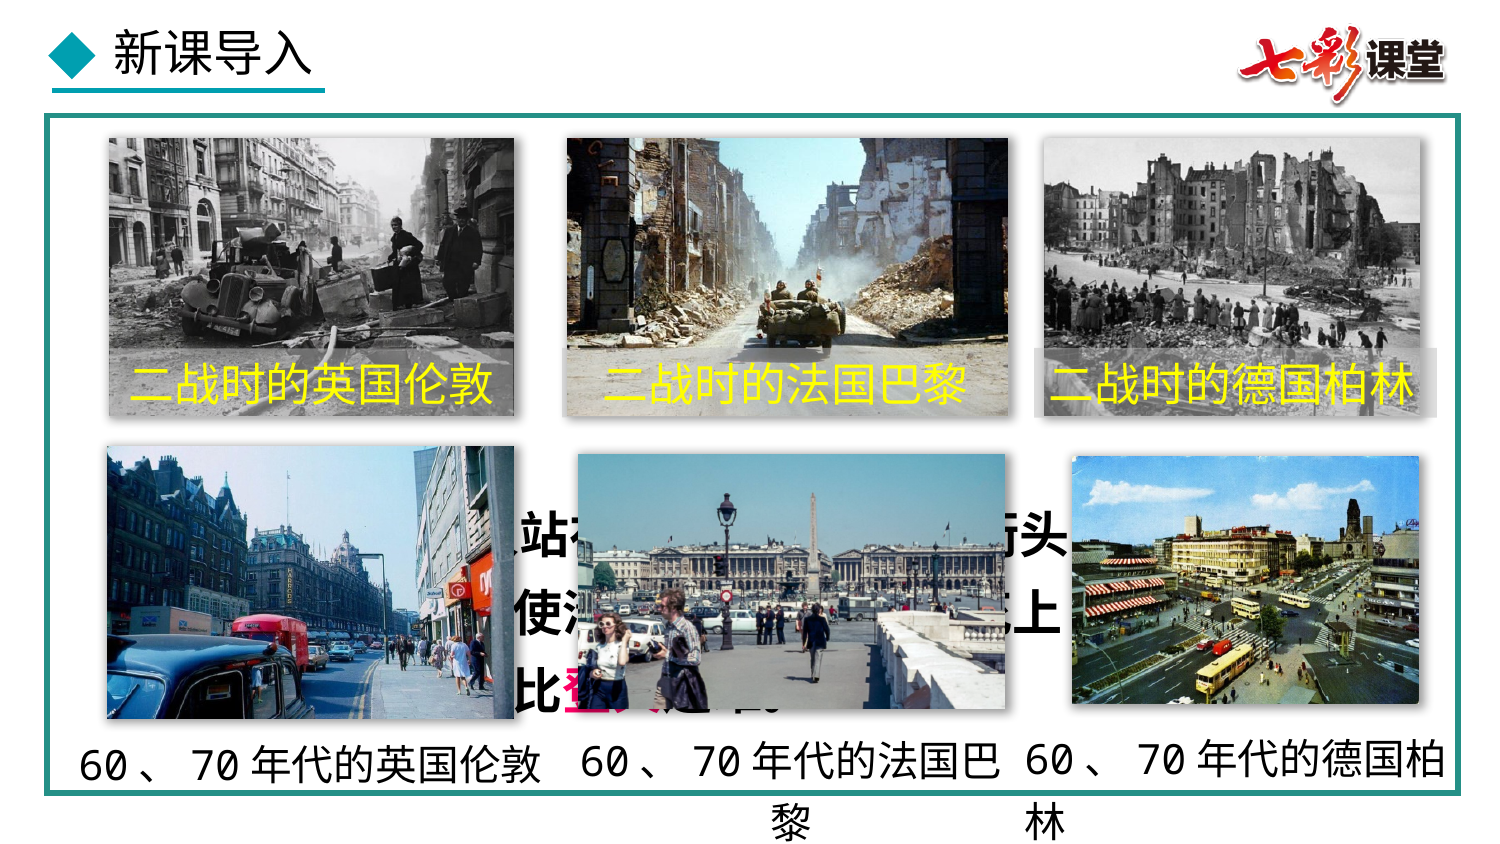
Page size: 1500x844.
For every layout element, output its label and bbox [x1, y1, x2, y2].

text_box [109, 137, 1438, 420]
text_box [50, 446, 1500, 789]
picture [1234, 20, 1451, 108]
